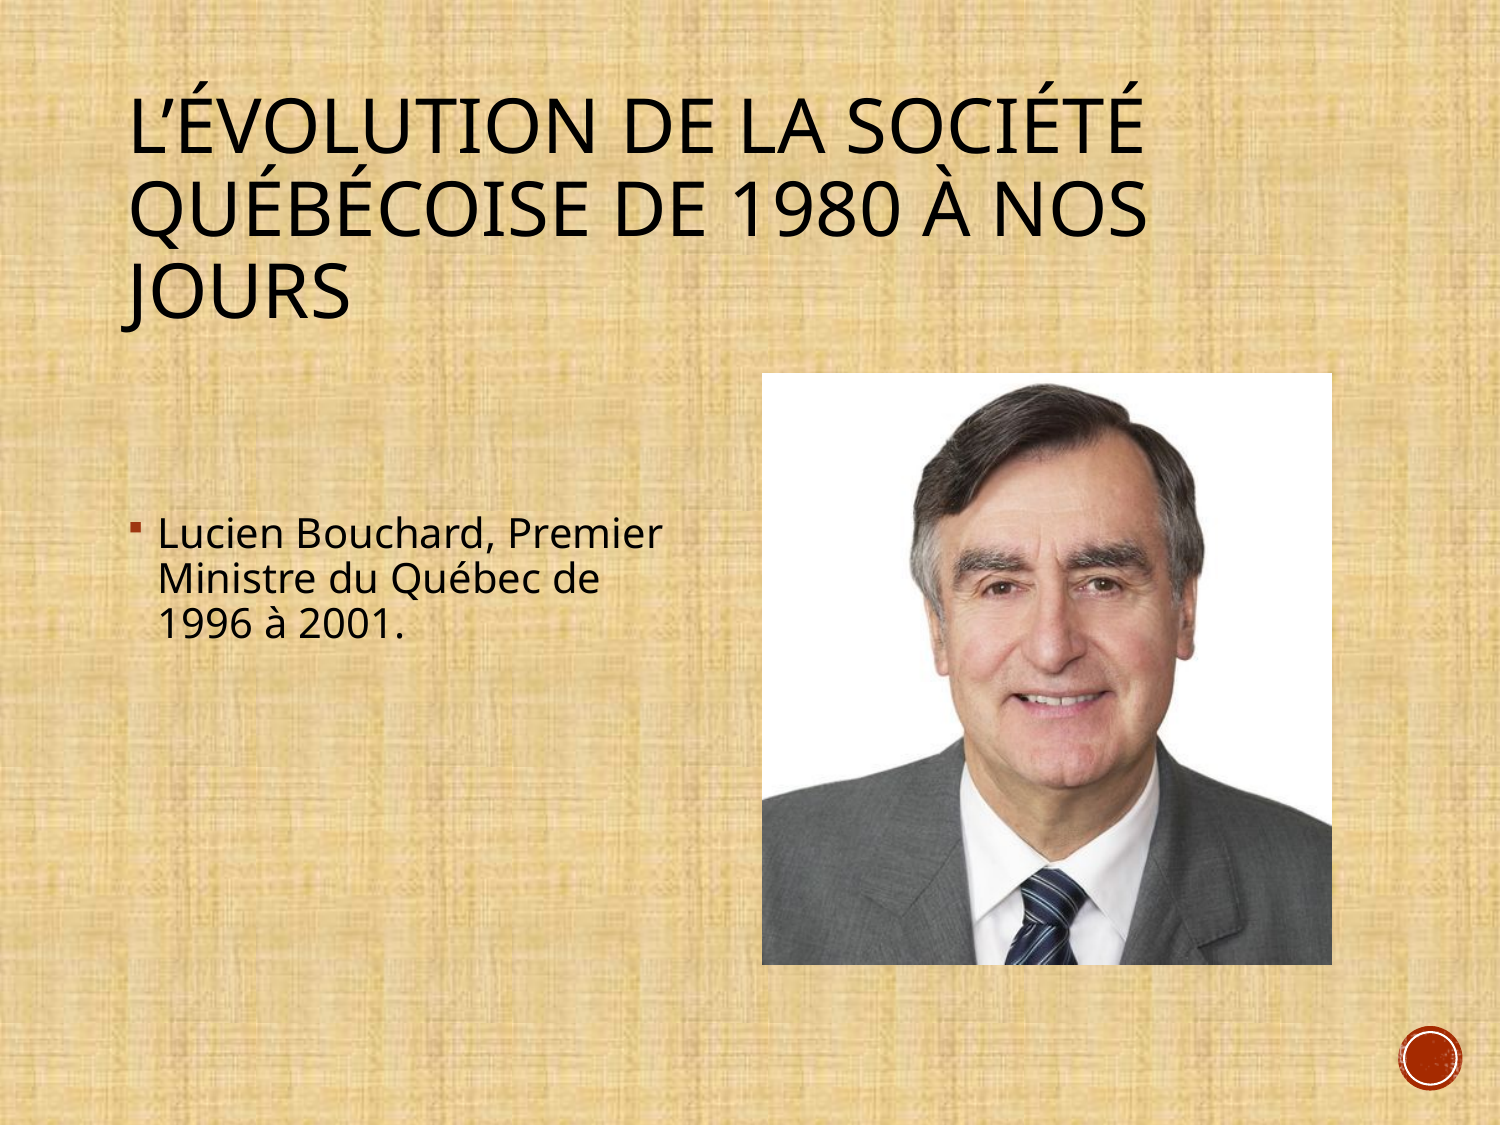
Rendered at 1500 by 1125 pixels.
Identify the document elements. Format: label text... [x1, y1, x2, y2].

title L’évolution de la société québécoise de 1980 à nos jours [112, 79, 1388, 344]
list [765, 376, 1330, 964]
list Lucien Bouchard, Premier Ministre du Québec de 1996 à 2001. [112, 360, 713, 1013]
picture [0, 0, 1500, 1125]
